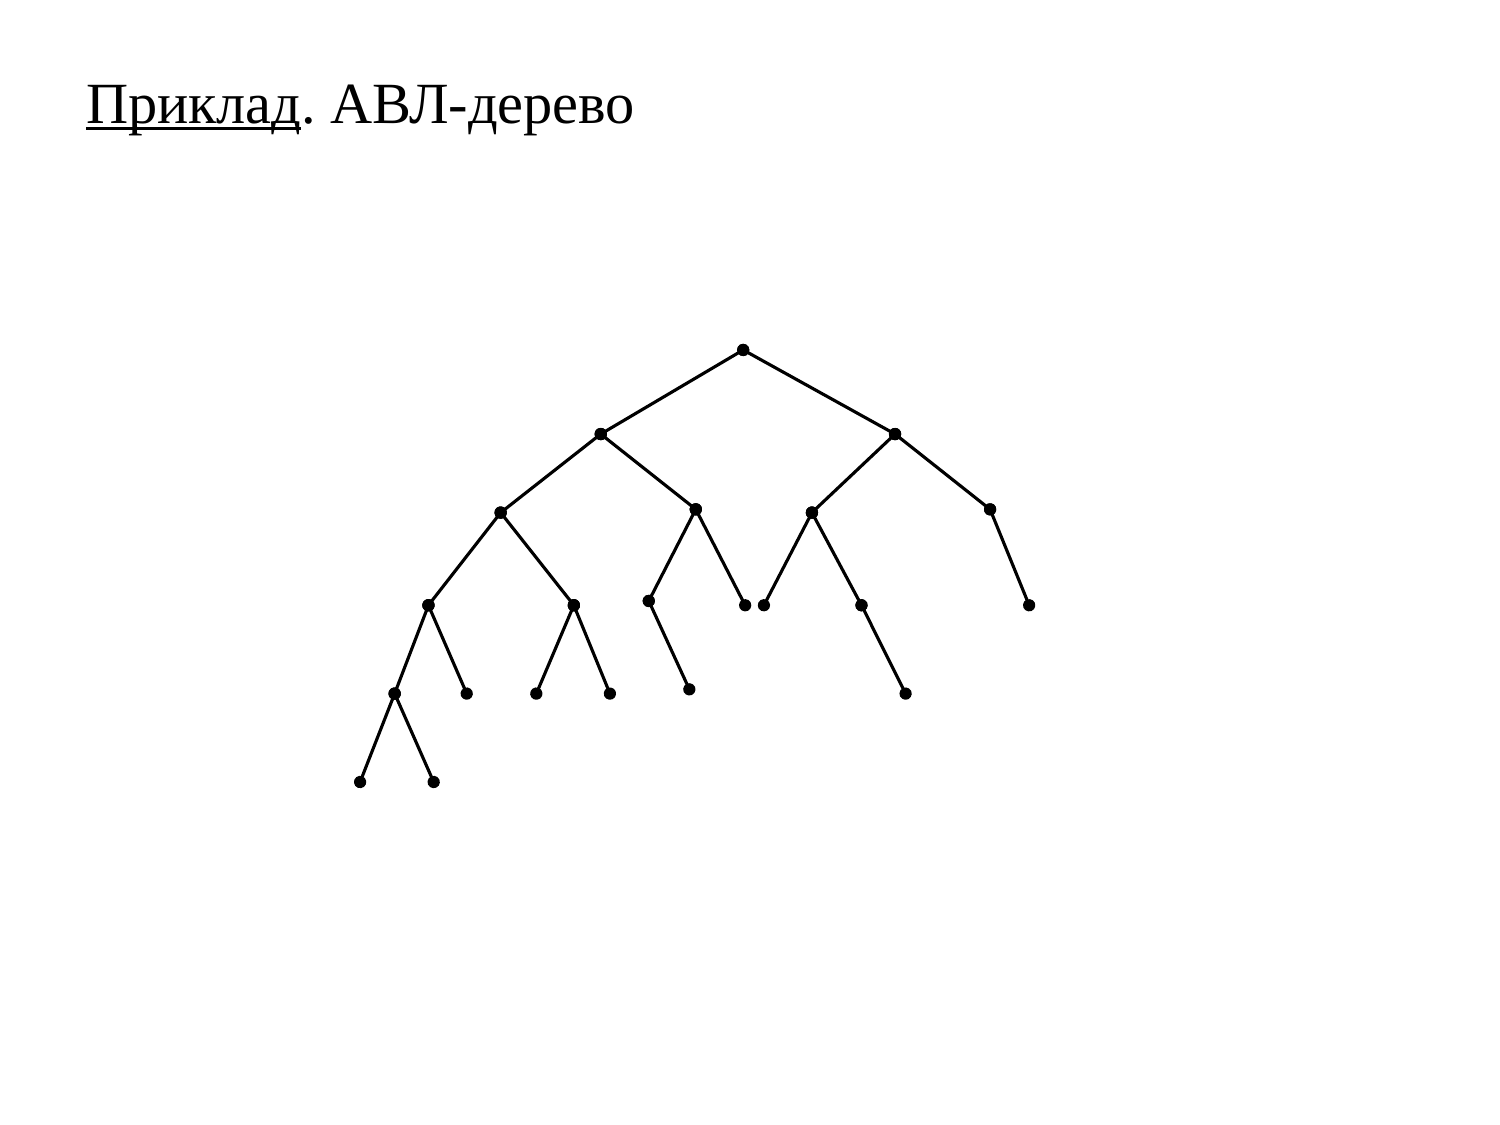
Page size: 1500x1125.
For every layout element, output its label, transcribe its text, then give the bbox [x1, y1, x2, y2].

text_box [359, 349, 1030, 783]
text_box Приклад. АВЛ-дерево [0, 58, 1500, 161]
